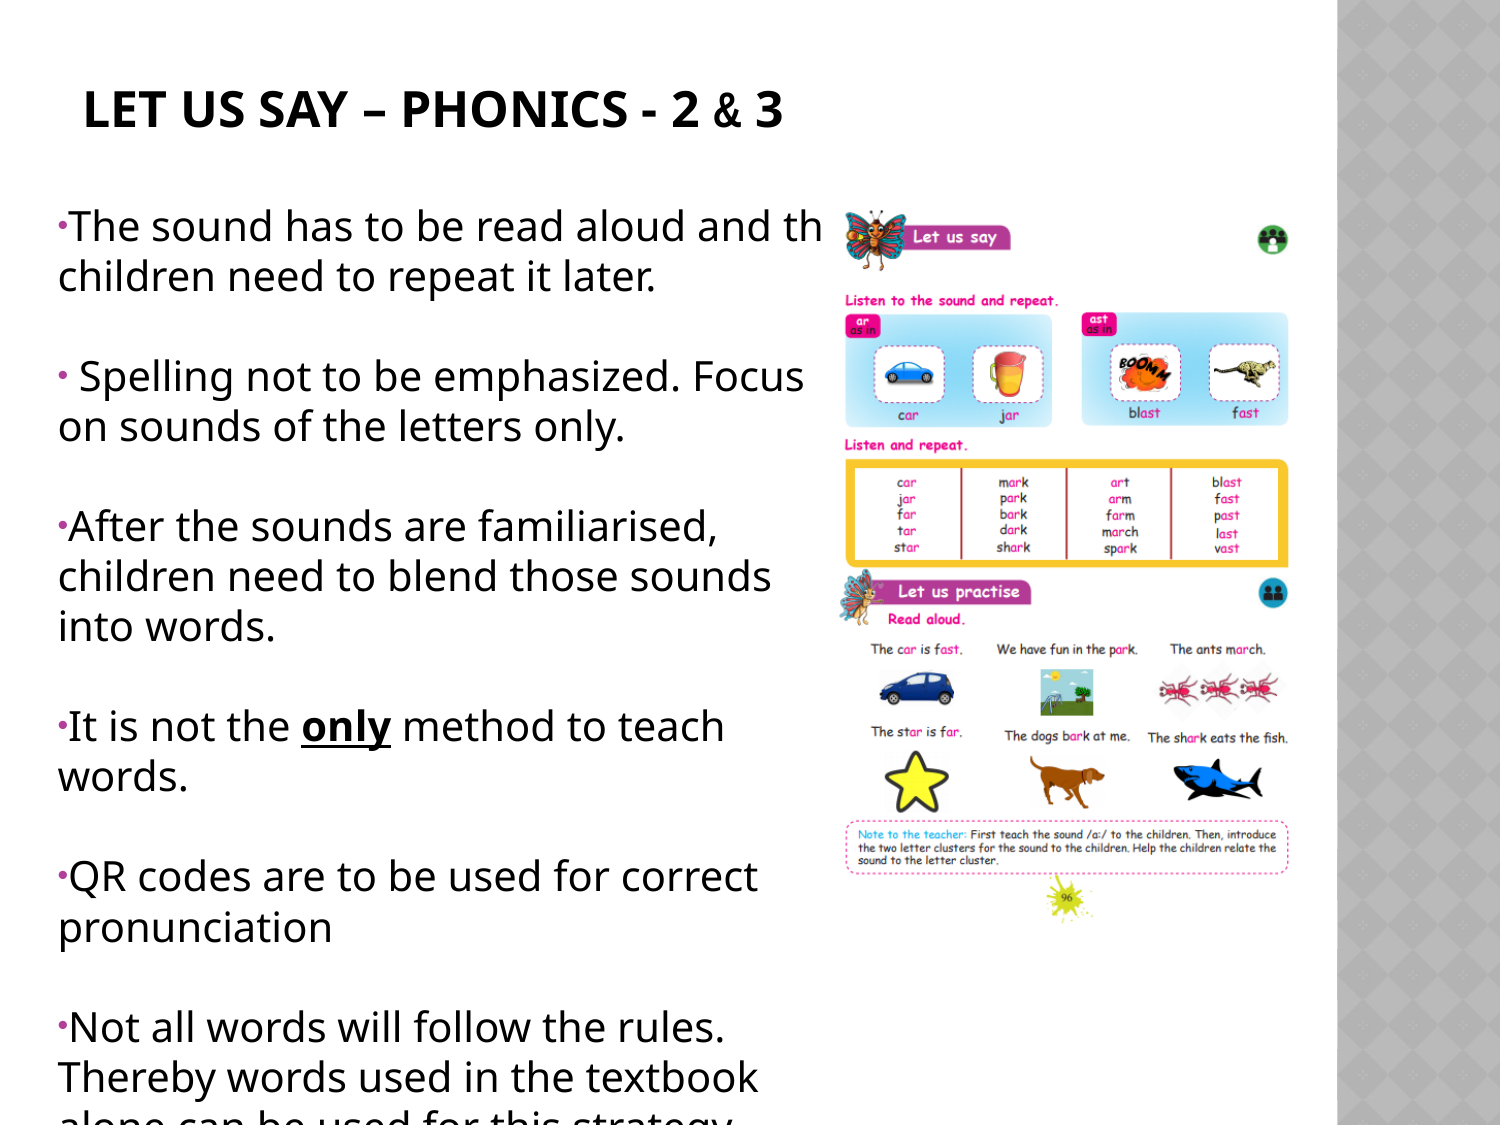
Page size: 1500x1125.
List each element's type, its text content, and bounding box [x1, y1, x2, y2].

list The sound has to be read aloud and the children need to repeat it later. Spelling not to be emphasized. Focus on sounds of the letters only. After the sounds are familiarised, children need to blend those sounds into words. It is not the only method to teach words. QR codes are to be used for correct pronunciation Not all words will follow the rules. Thereby words used in the textbook alone can be used for this strategy. [50, 149, 850, 1063]
title Let us say – Phonics - 2 & 3 [75, 37, 1043, 138]
picture [824, 199, 1310, 925]
